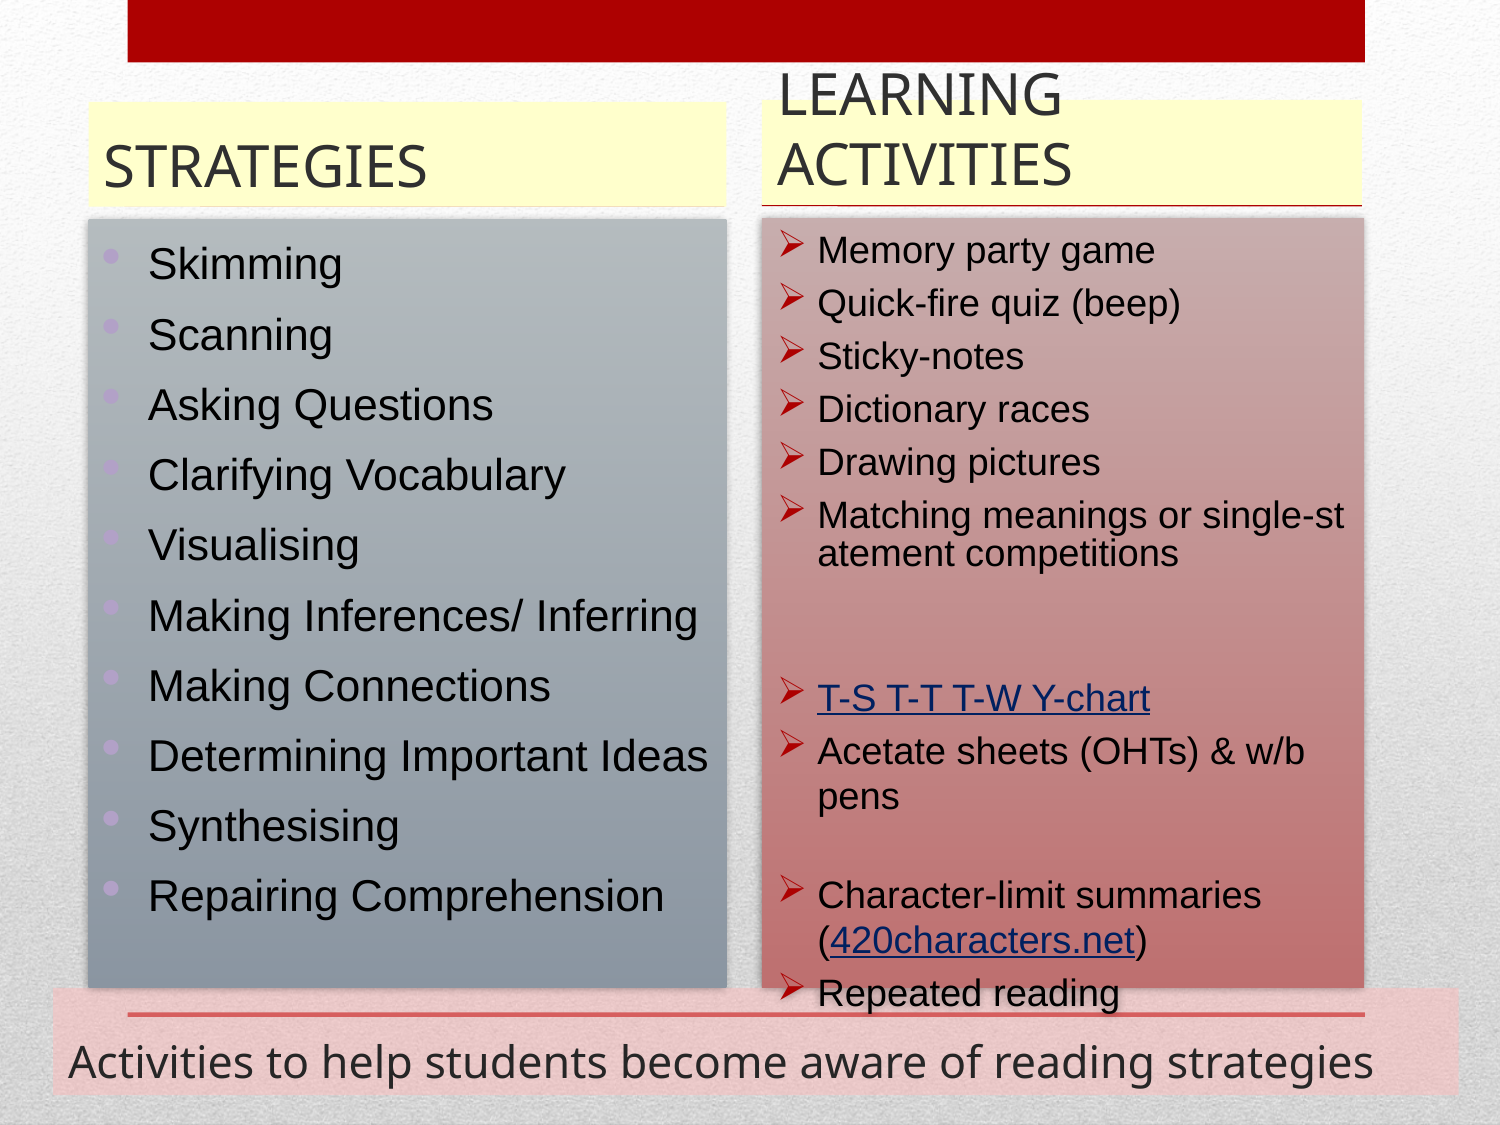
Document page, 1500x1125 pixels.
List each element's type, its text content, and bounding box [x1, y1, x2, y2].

list Skimming Scanning Asking Questions Clarifying Vocabulary Visualising Making Inferences/ Inferring Making Connections Determining Important Ideas Synthesising Repairing Comprehension [87, 219, 728, 989]
list LEARNING ACTIVITIES [761, 99, 1362, 205]
title Activities to help students become aware of reading strategies [53, 987, 1459, 1096]
list Memory party game Quick-fire quiz (beep) Sticky-notes Dictionary races Drawing pictures Matching meanings or single-statement competitions T-S T-T T-W Y-chart Acetate sheets (OHTs) & w/b pens Character-limit summaries (420characters.net) Repeated reading [761, 217, 1365, 989]
list STRATEGIES [88, 101, 727, 207]
